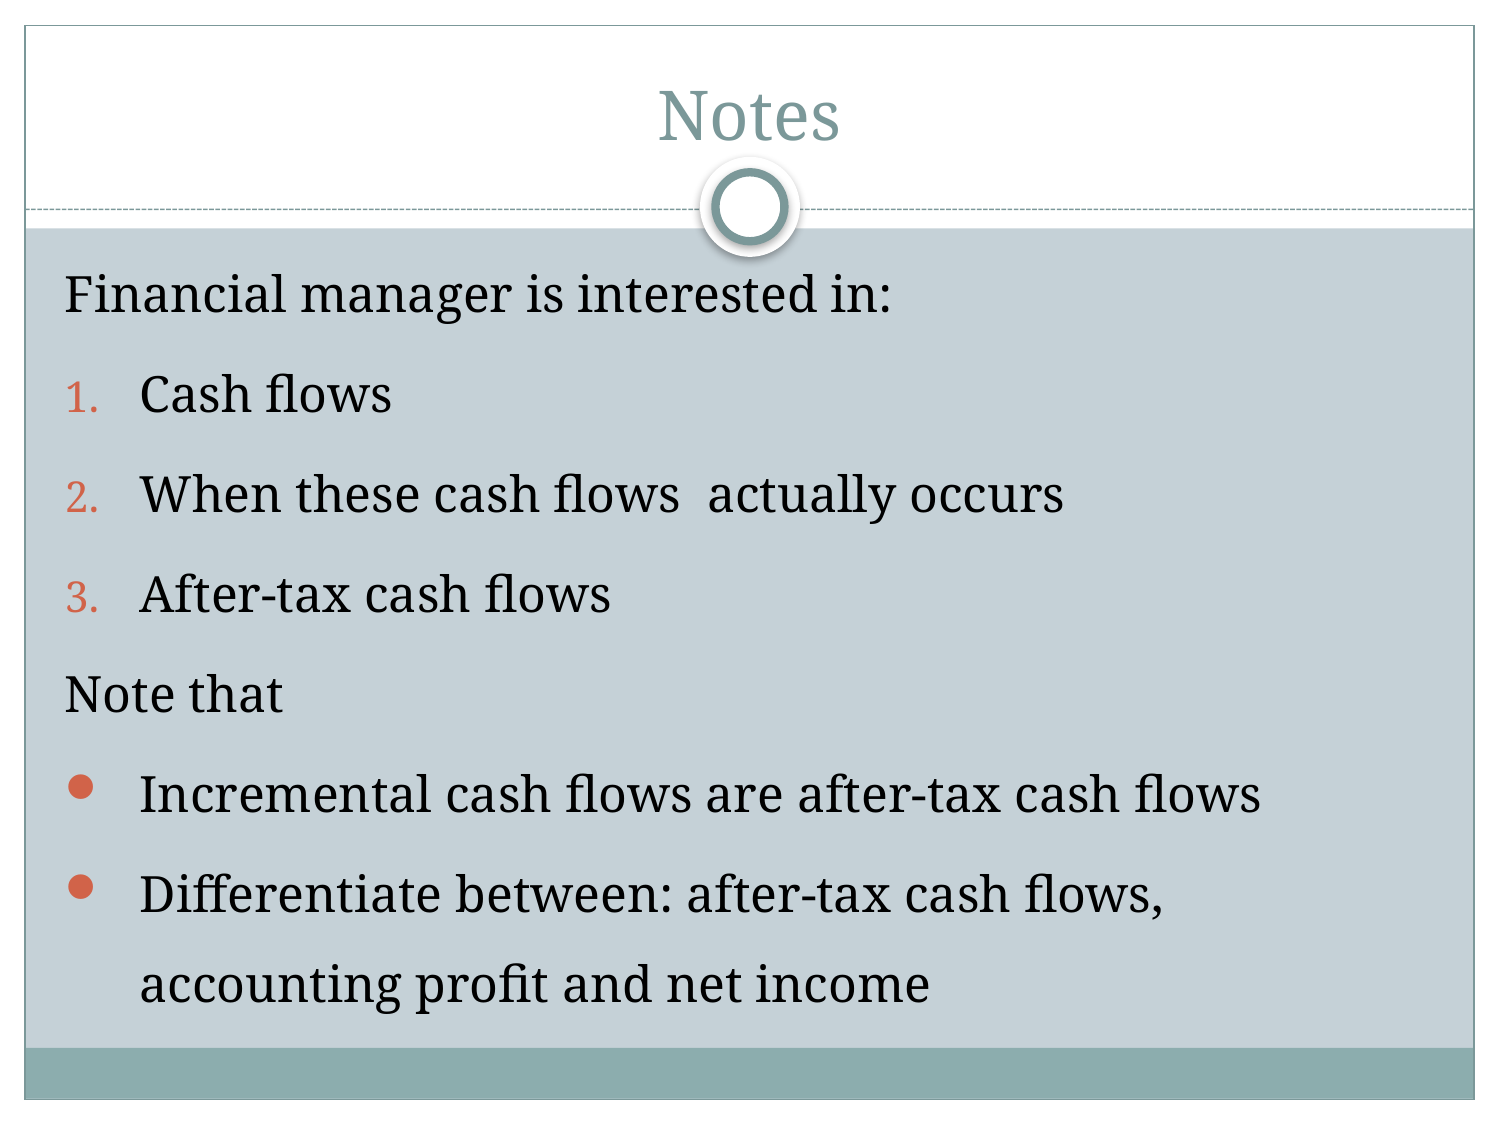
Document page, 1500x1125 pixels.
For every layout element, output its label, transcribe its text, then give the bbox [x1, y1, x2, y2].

list Financial manager is interested in: Cash flows When these cash flows actually occurs After-tax cash flows Note that Incremental cash flows are after-tax cash flows Differentiate between: after-tax cash flows, accounting profit and net income [50, 224, 1445, 1062]
title Notes [49, 37, 1450, 162]
